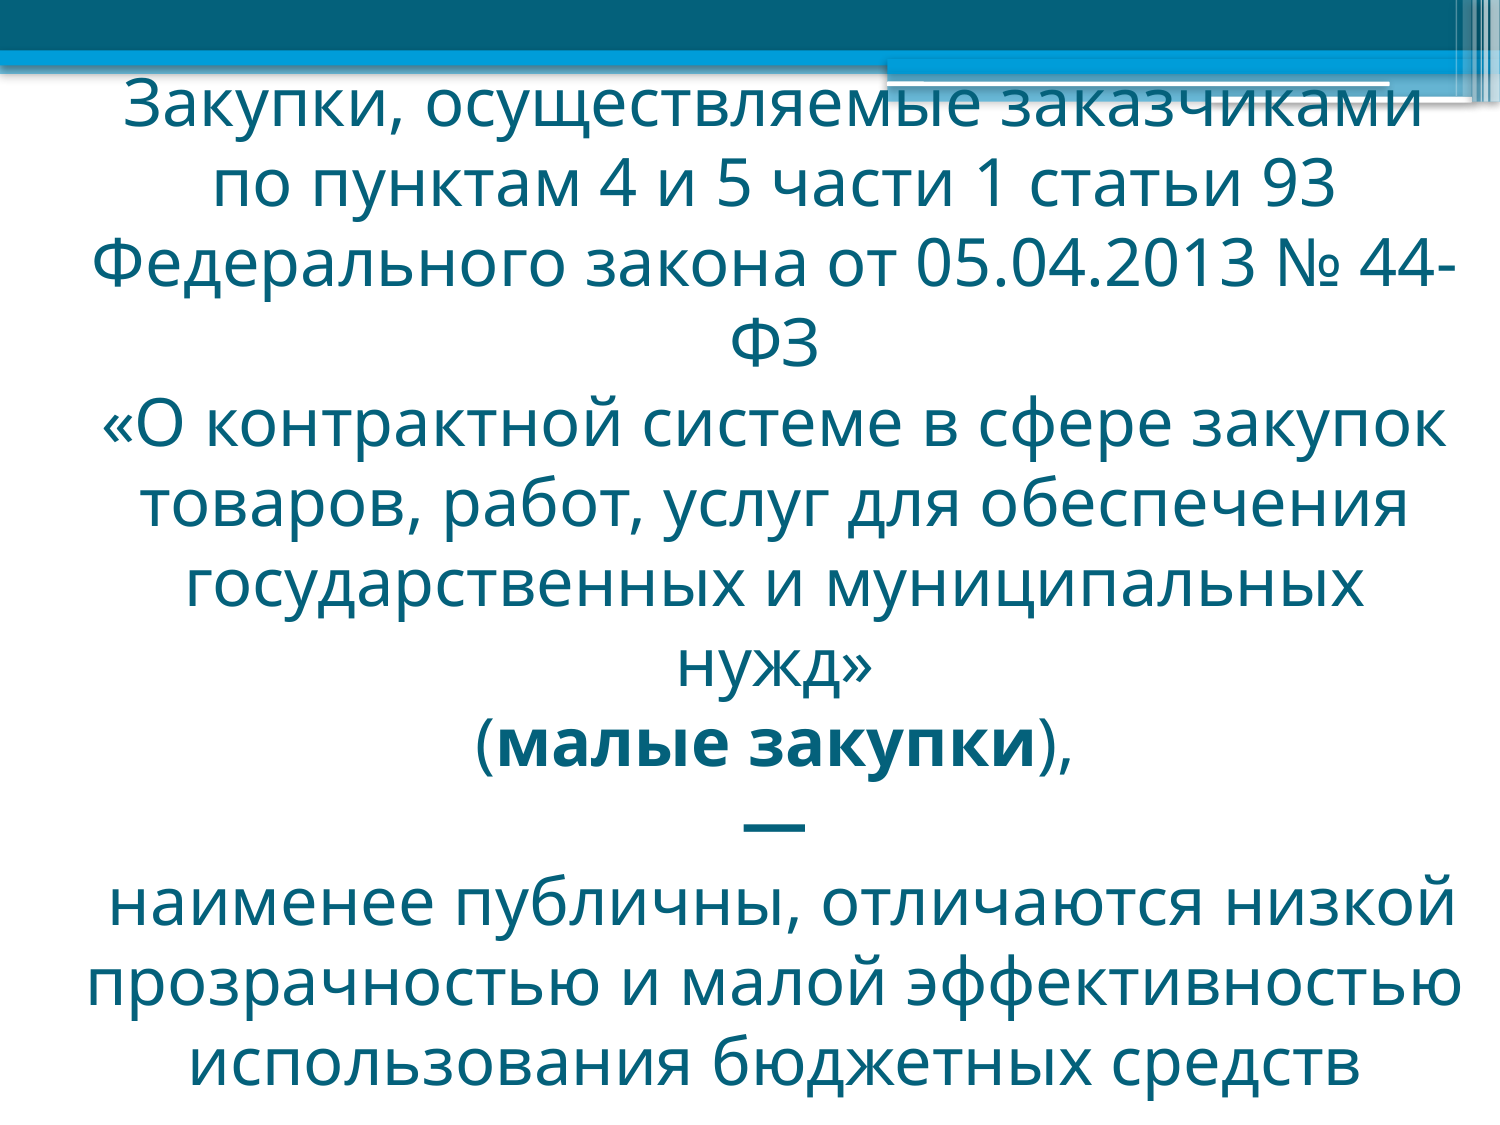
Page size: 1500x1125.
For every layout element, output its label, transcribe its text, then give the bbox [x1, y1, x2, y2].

title Закупки, осуществляемые заказчиками по пунктам 4 и 5 части 1 статьи 93 Федерального закона от 05.04.2013 № 44-ФЗ «О контрактной системе в сфере закупок товаров, работ, услуг для обеспечения государственных и муниципальных нужд» (малые закупки), — наименее публичны, отличаются низкой прозрачностью и малой эффективностью использования бюджетных средств [64, 491, 1486, 668]
